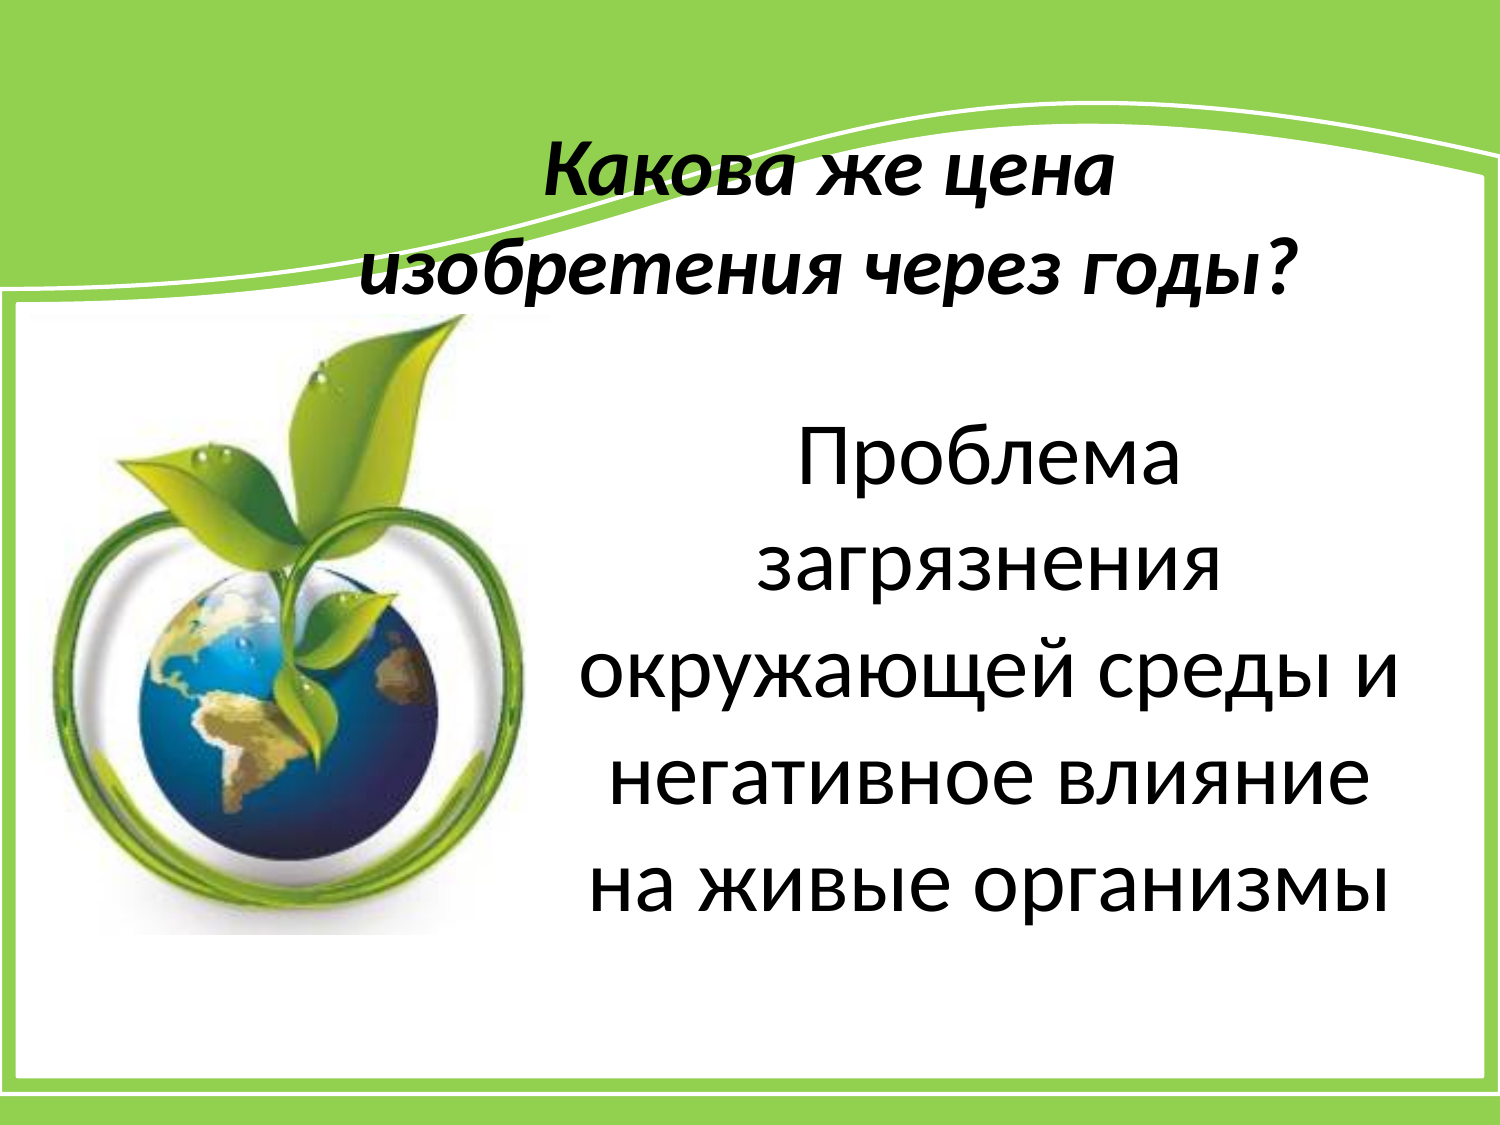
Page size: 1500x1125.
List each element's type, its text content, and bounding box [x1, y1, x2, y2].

title Проблема загрязнения окружающей среды и негативное влияние на живые организмы [538, 386, 1442, 938]
picture [29, 314, 538, 935]
subtitle Какова же цена изобретения через годы? [304, 105, 1355, 394]
